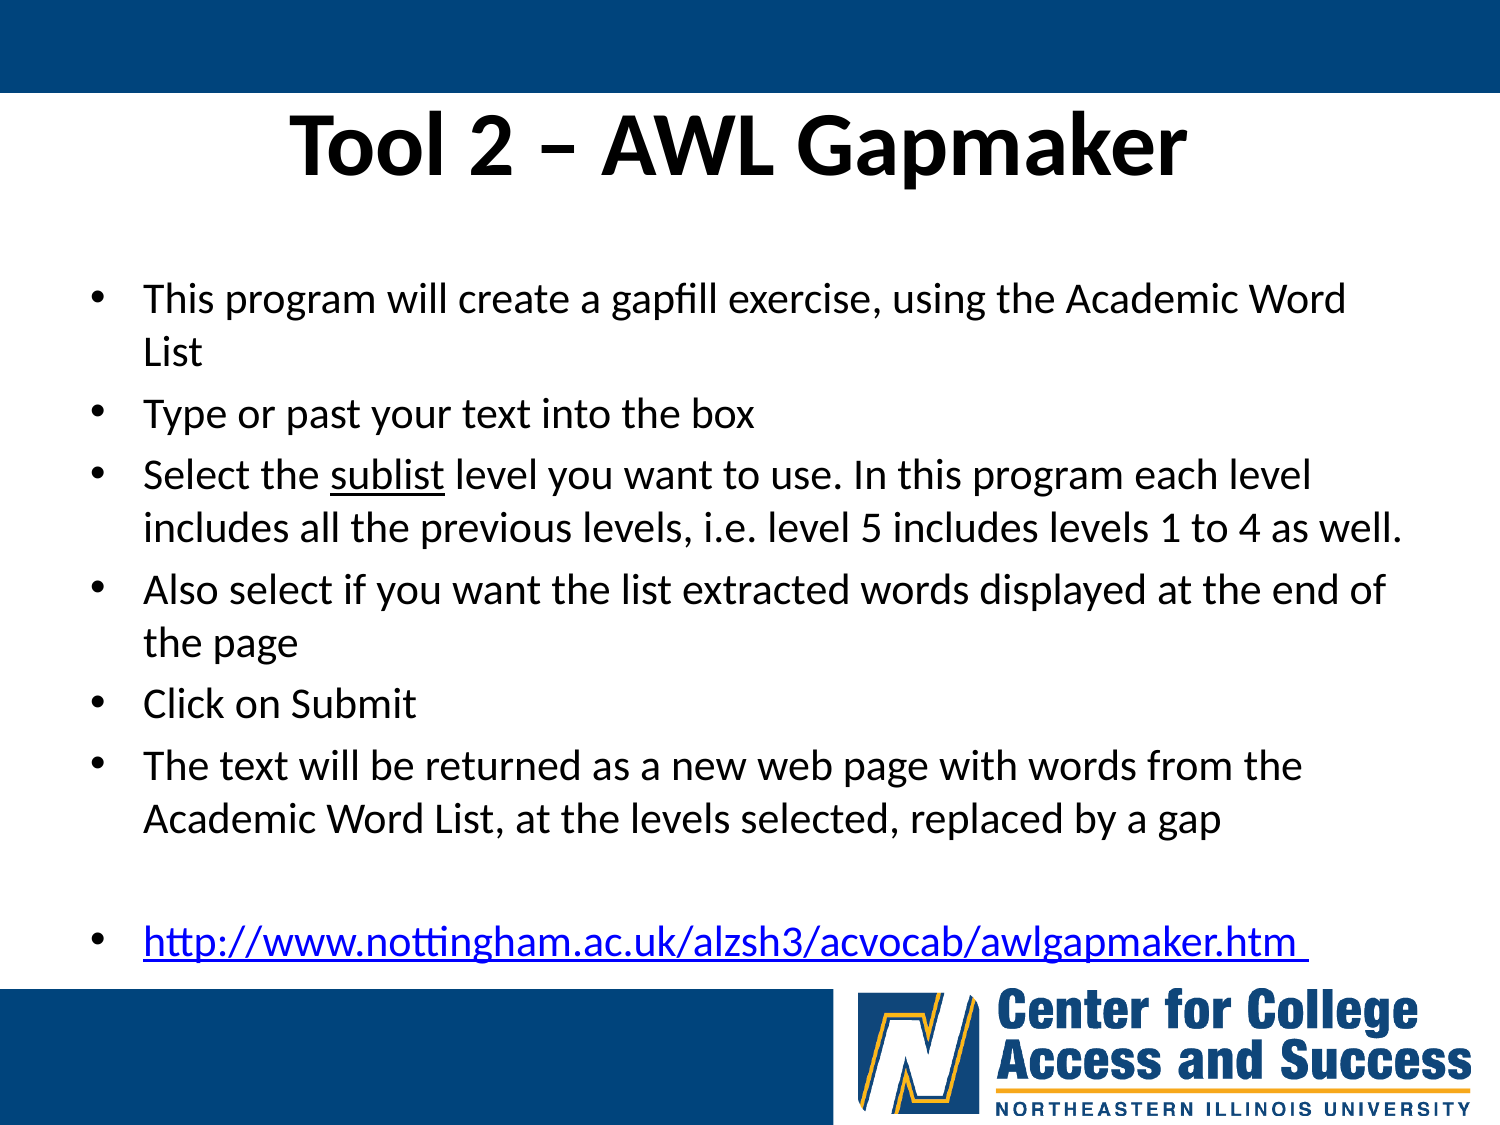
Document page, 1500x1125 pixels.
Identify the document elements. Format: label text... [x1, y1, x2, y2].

title Tool 2 – AWL Gapmaker [75, 102, 1425, 233]
picture [0, 989, 834, 1125]
picture [858, 988, 1471, 1116]
list This program will create a gapfill exercise, using the Academic Word List Type or past your text into the box Select the sublist level you want to use. In this program each level includes all the previous levels, i.e. level 5 includes levels 1 to 4 as well. Also select if you want the list extracted words displayed at the end of the page Click on Submit The text will be returned as a new web page with words from the Academic Word List, at the levels selected, replaced by a gap http://www.nottingham.ac.uk/alzsh3/acvocab/awlgapmaker.htm [75, 262, 1425, 1005]
picture [0, 0, 1500, 93]
